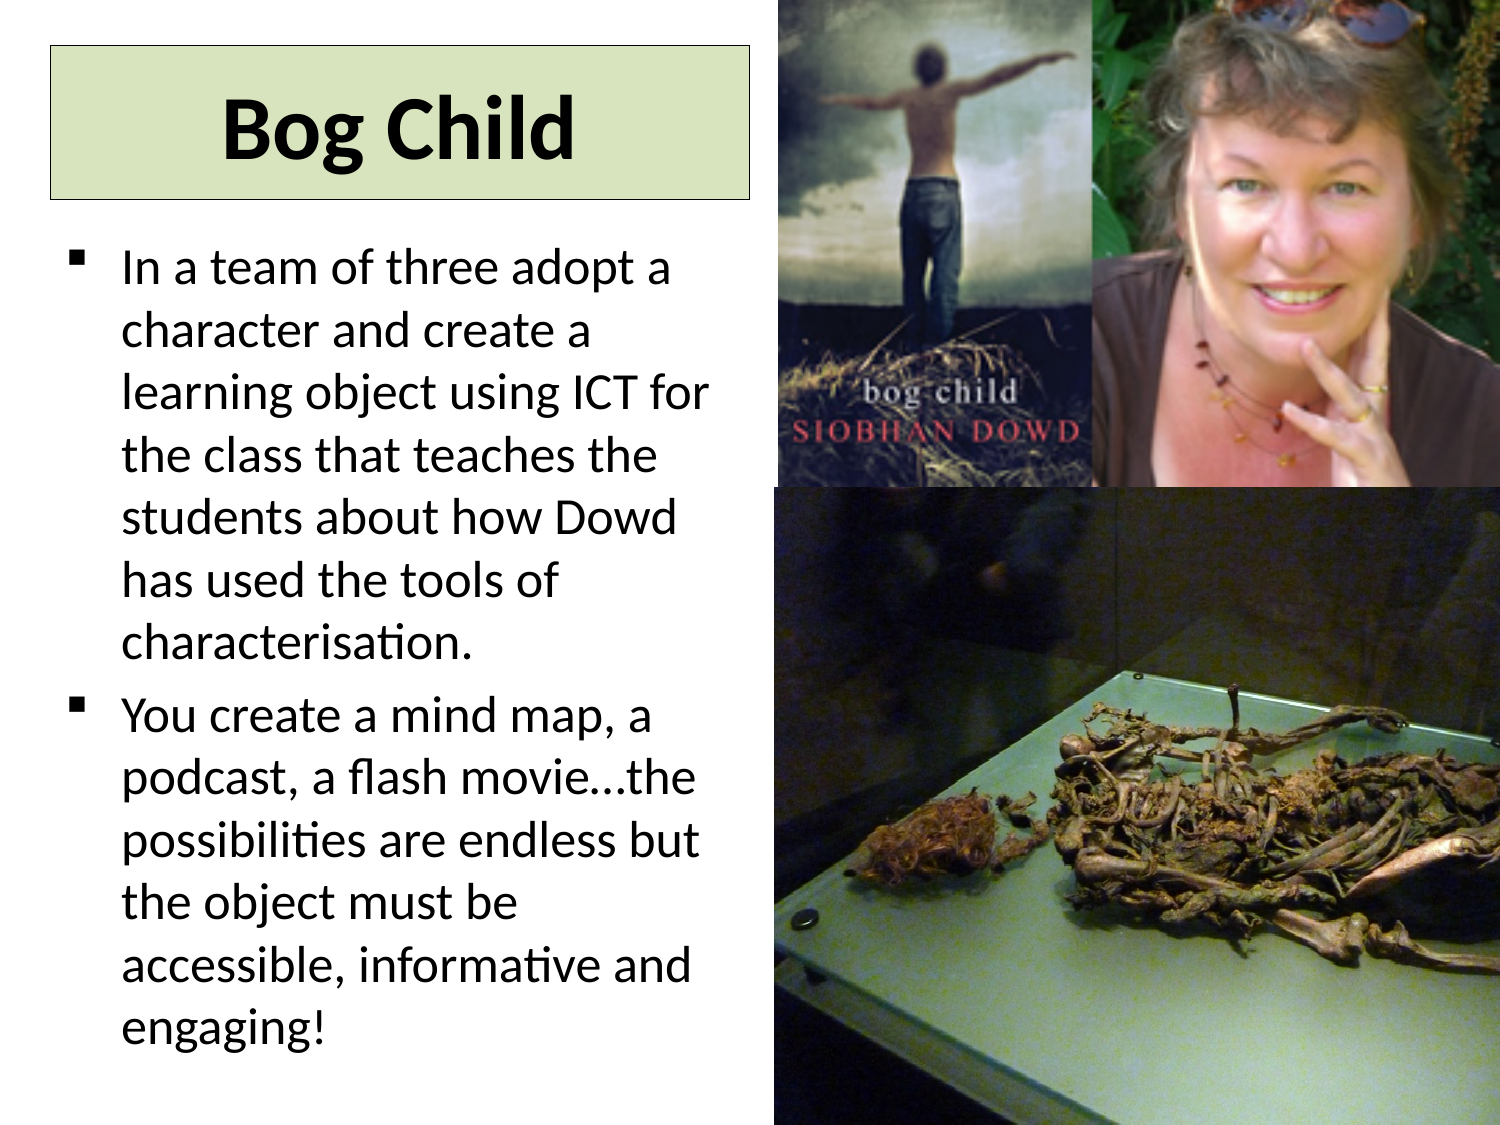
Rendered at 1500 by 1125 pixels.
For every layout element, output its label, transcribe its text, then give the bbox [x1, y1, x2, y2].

list In a team of three adopt a character and create a learning object using ICT for the class that teaches the students about how Dowd has used the tools of characterisation. You create a mind map, a podcast, a flash movie…the possibilities are endless but the object must be accessible, informative and engaging! [50, 224, 750, 1088]
title Bog Child [50, 45, 750, 200]
picture [774, 0, 1500, 1125]
